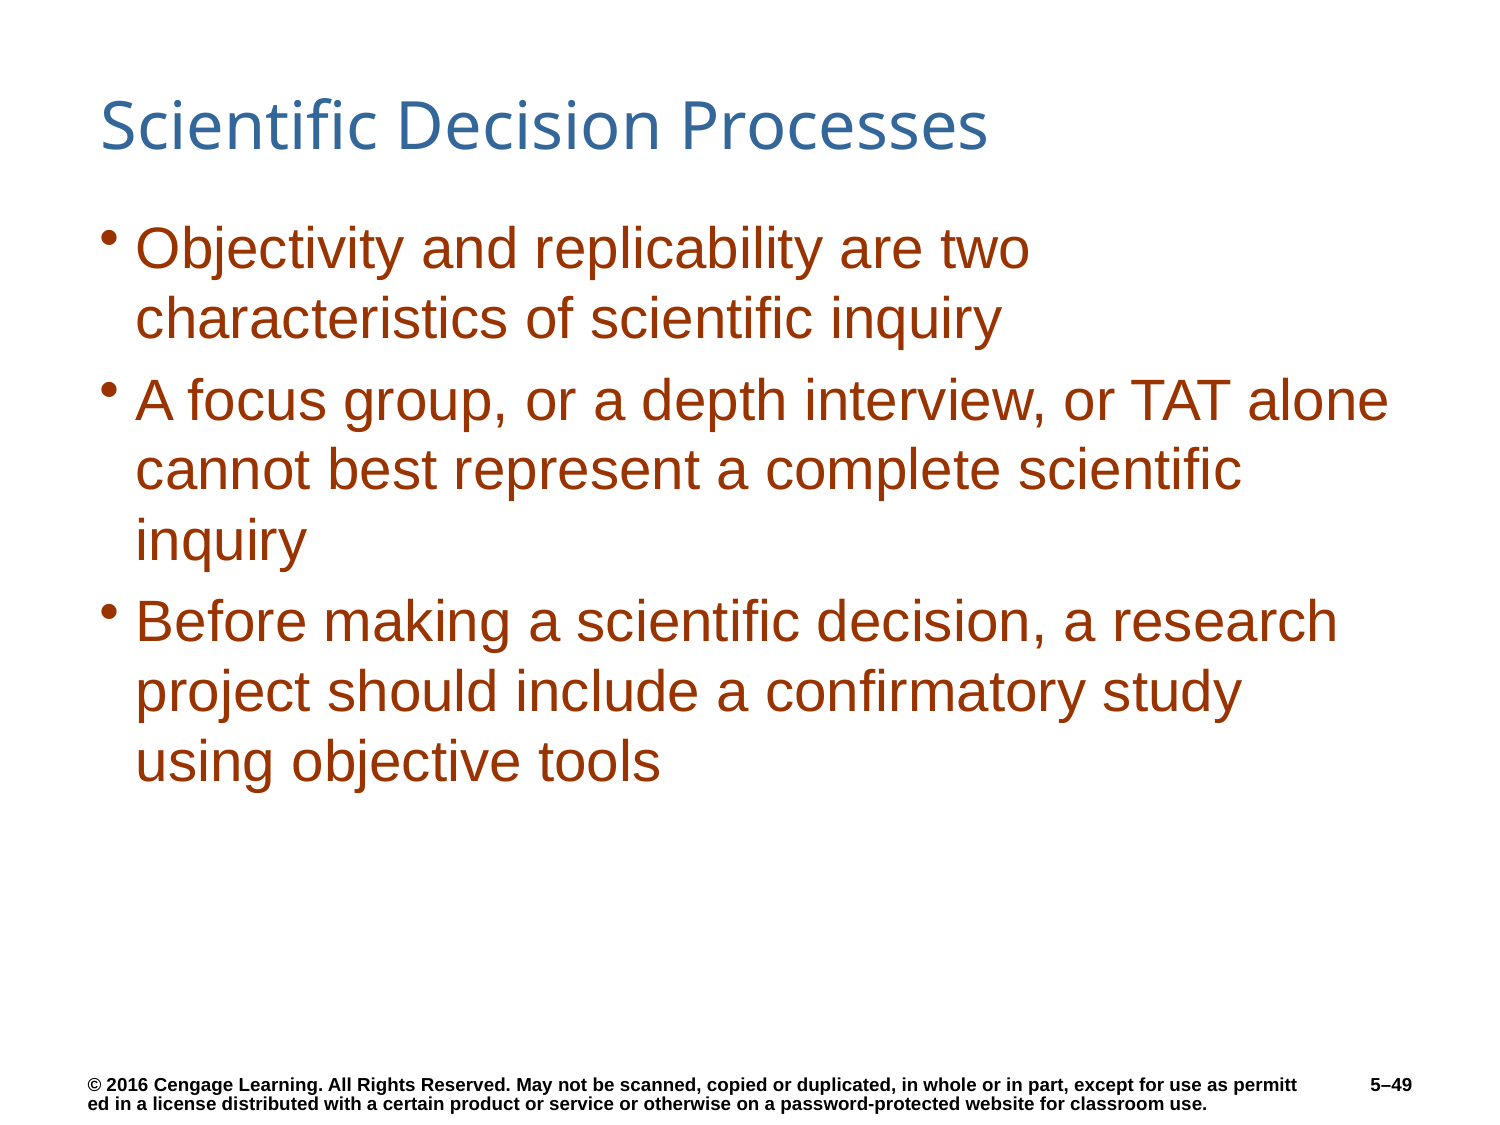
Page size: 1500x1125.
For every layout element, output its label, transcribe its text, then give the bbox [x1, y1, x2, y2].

footer © 2016 Cengage Learning. All Rights Reserved. May not be scanned, copied or duplicated, in whole or in part, except for use as permitted in a license distributed with a certain product or service or otherwise on a password-protected website for classroom use. [87, 1057, 1050, 1103]
list Objectivity and replicability are two characteristics of scientific inquiry A focus group, or a depth interview, or TAT alone cannot best represent a complete scientific inquiry Before making a scientific decision, a research project should include a confirmatory study using objective tools [84, 202, 1414, 1013]
title Scientific Decision Processes [85, 75, 1411, 171]
slide_number 5–49 [1050, 1042, 1413, 1103]
